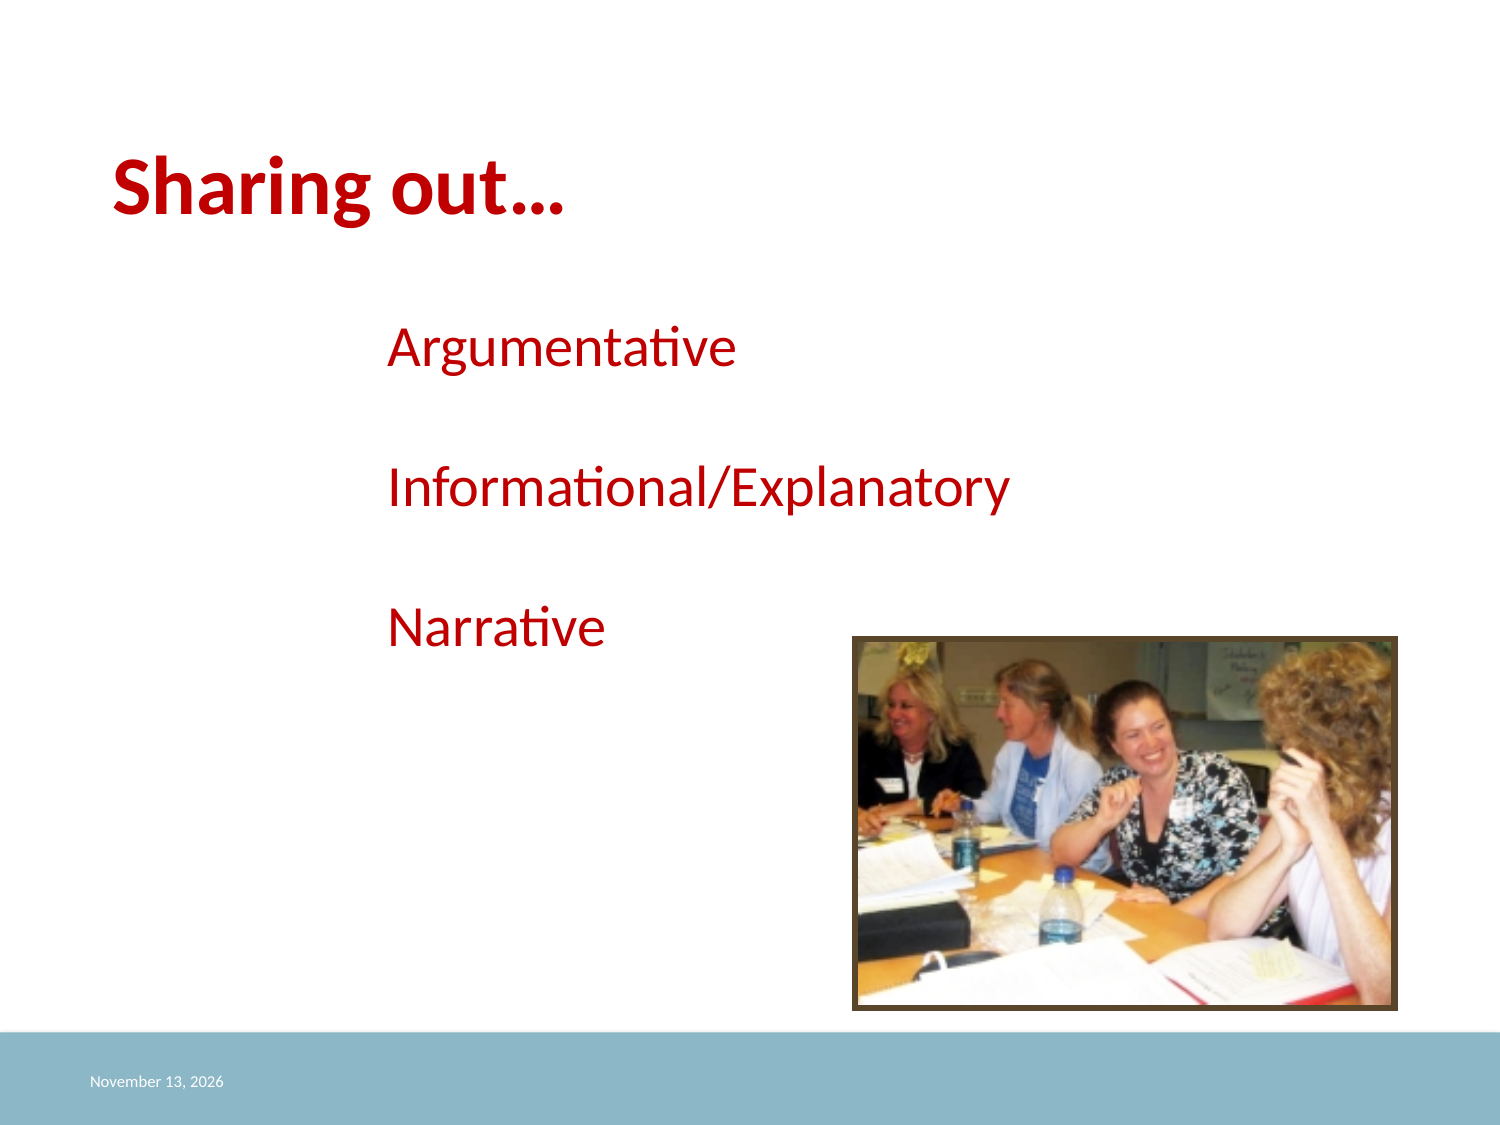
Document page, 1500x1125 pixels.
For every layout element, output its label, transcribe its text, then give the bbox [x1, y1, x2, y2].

title Sharing out… [112, 141, 1423, 234]
picture [858, 641, 1392, 1005]
text_box Argumentative Informational/Explanatory Narrative [372, 300, 1123, 806]
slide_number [75, 1051, 425, 1112]
